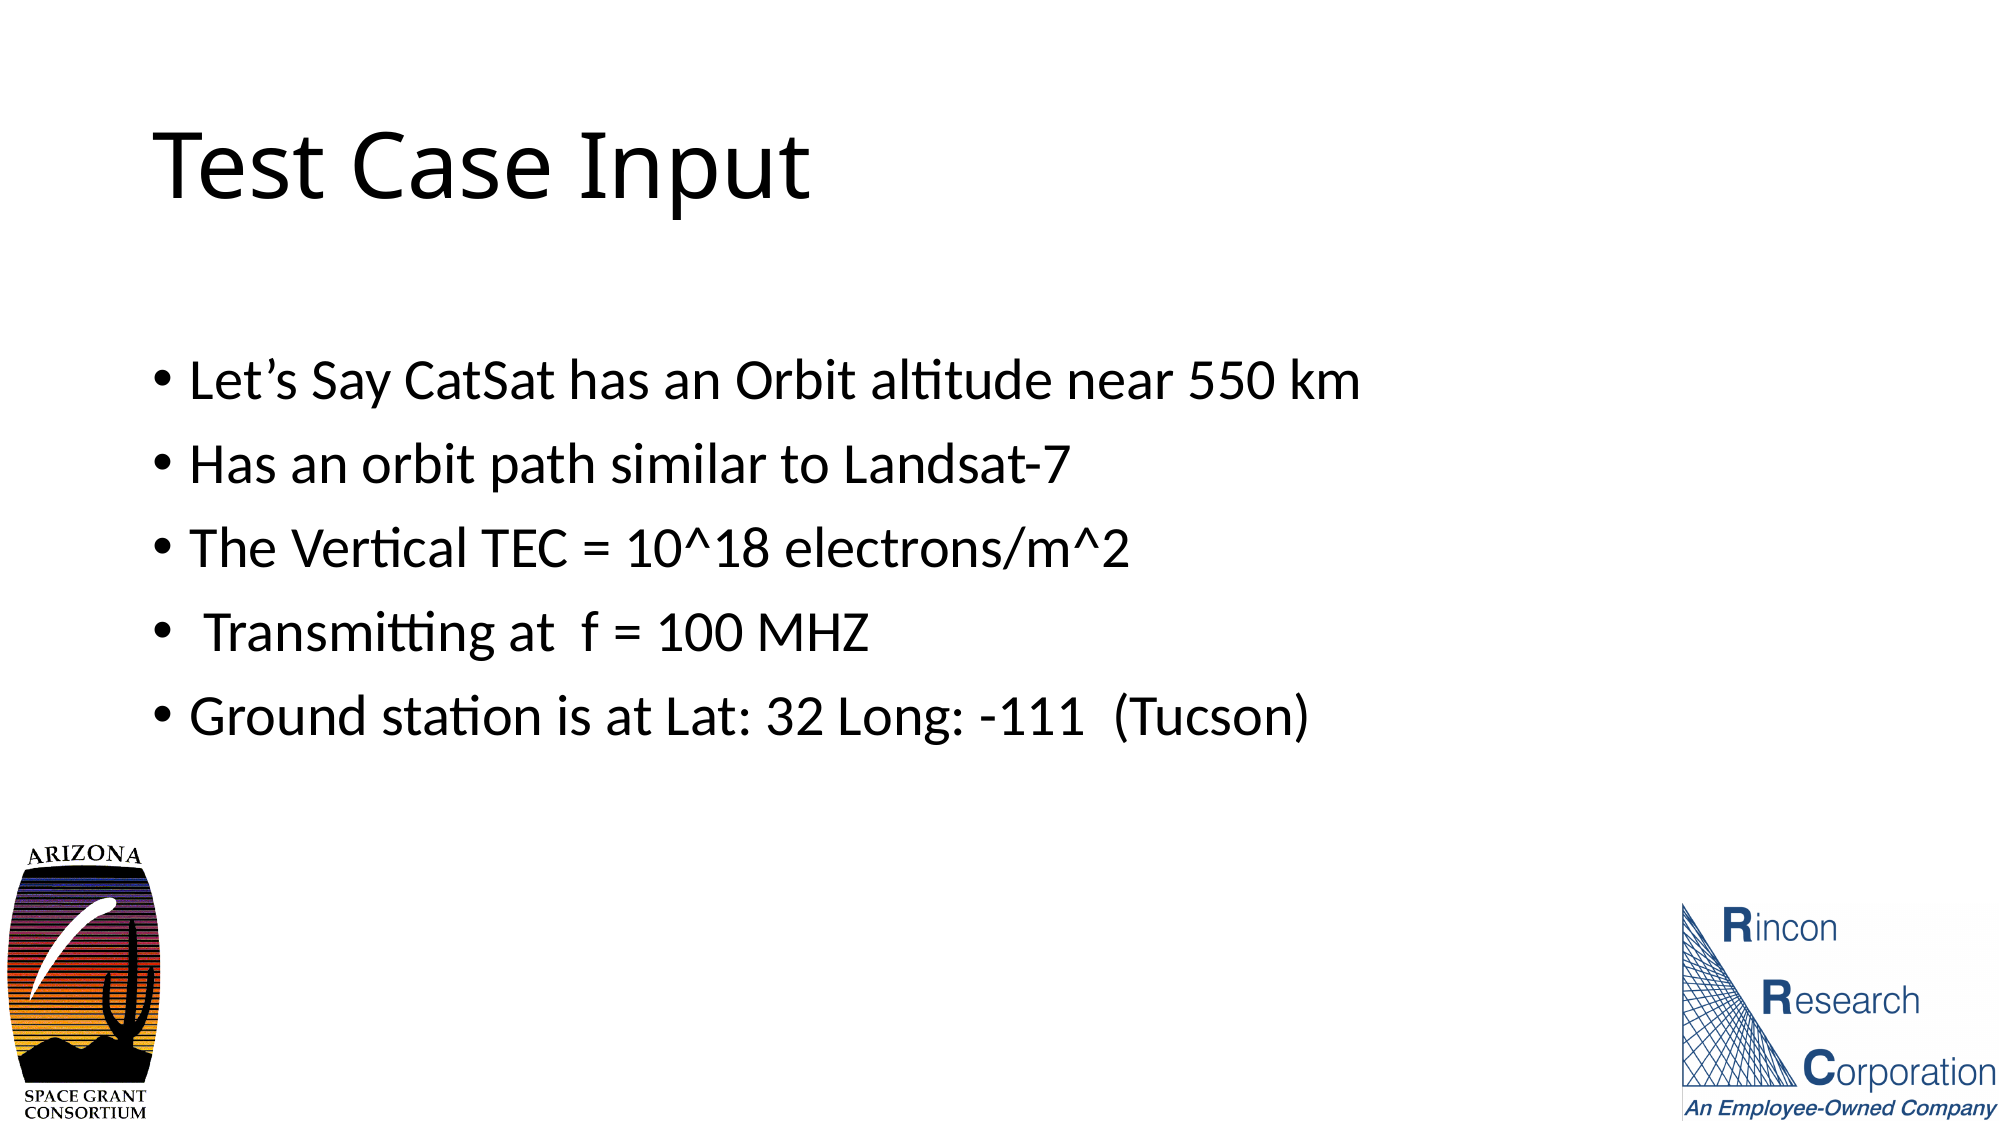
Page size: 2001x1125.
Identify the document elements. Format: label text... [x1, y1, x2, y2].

picture [1682, 903, 1999, 1122]
list Let’s Say CatSat has an Orbit altitude near 550 km Has an orbit path similar to Landsat-7 The Vertical TEC = 10^18 electrons/m^2 Transmitting at f = 100 MHZ Ground station is at Lat: 32 Long: -111 (Tucson) [137, 342, 1863, 1057]
picture [0, 839, 164, 1122]
title Test Case Input [137, 59, 1863, 278]
